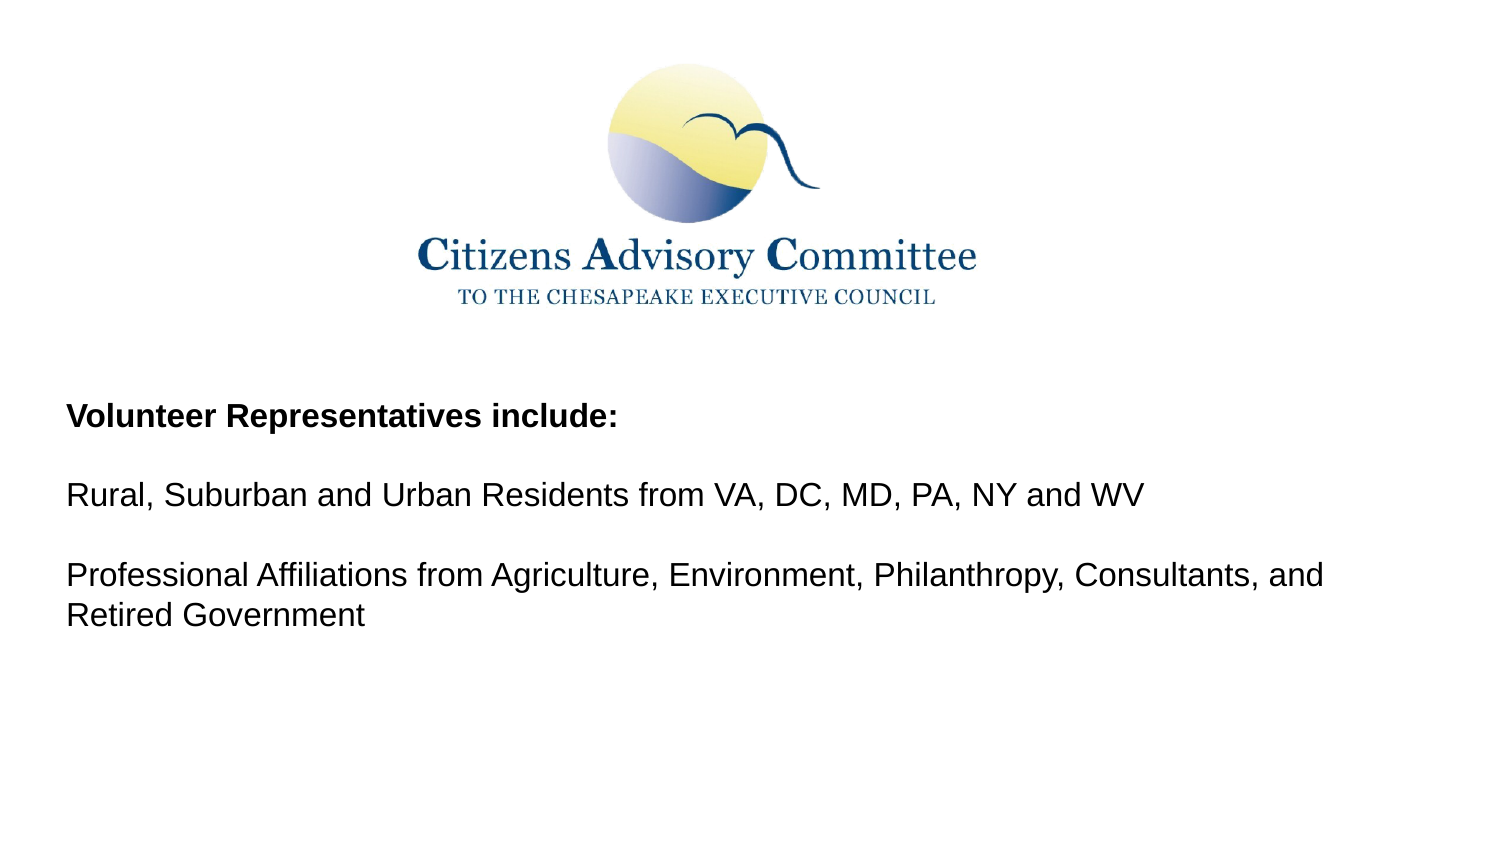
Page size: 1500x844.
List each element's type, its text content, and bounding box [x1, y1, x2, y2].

picture [404, 54, 991, 323]
title Volunteer Representatives include: Rural, Suburban and Urban Residents from VA, DC, MD, PA, NY and WV Professional Affiliations from Agriculture, Environment, Philanthropy, Consultants, and Retired Government [51, 378, 1449, 663]
